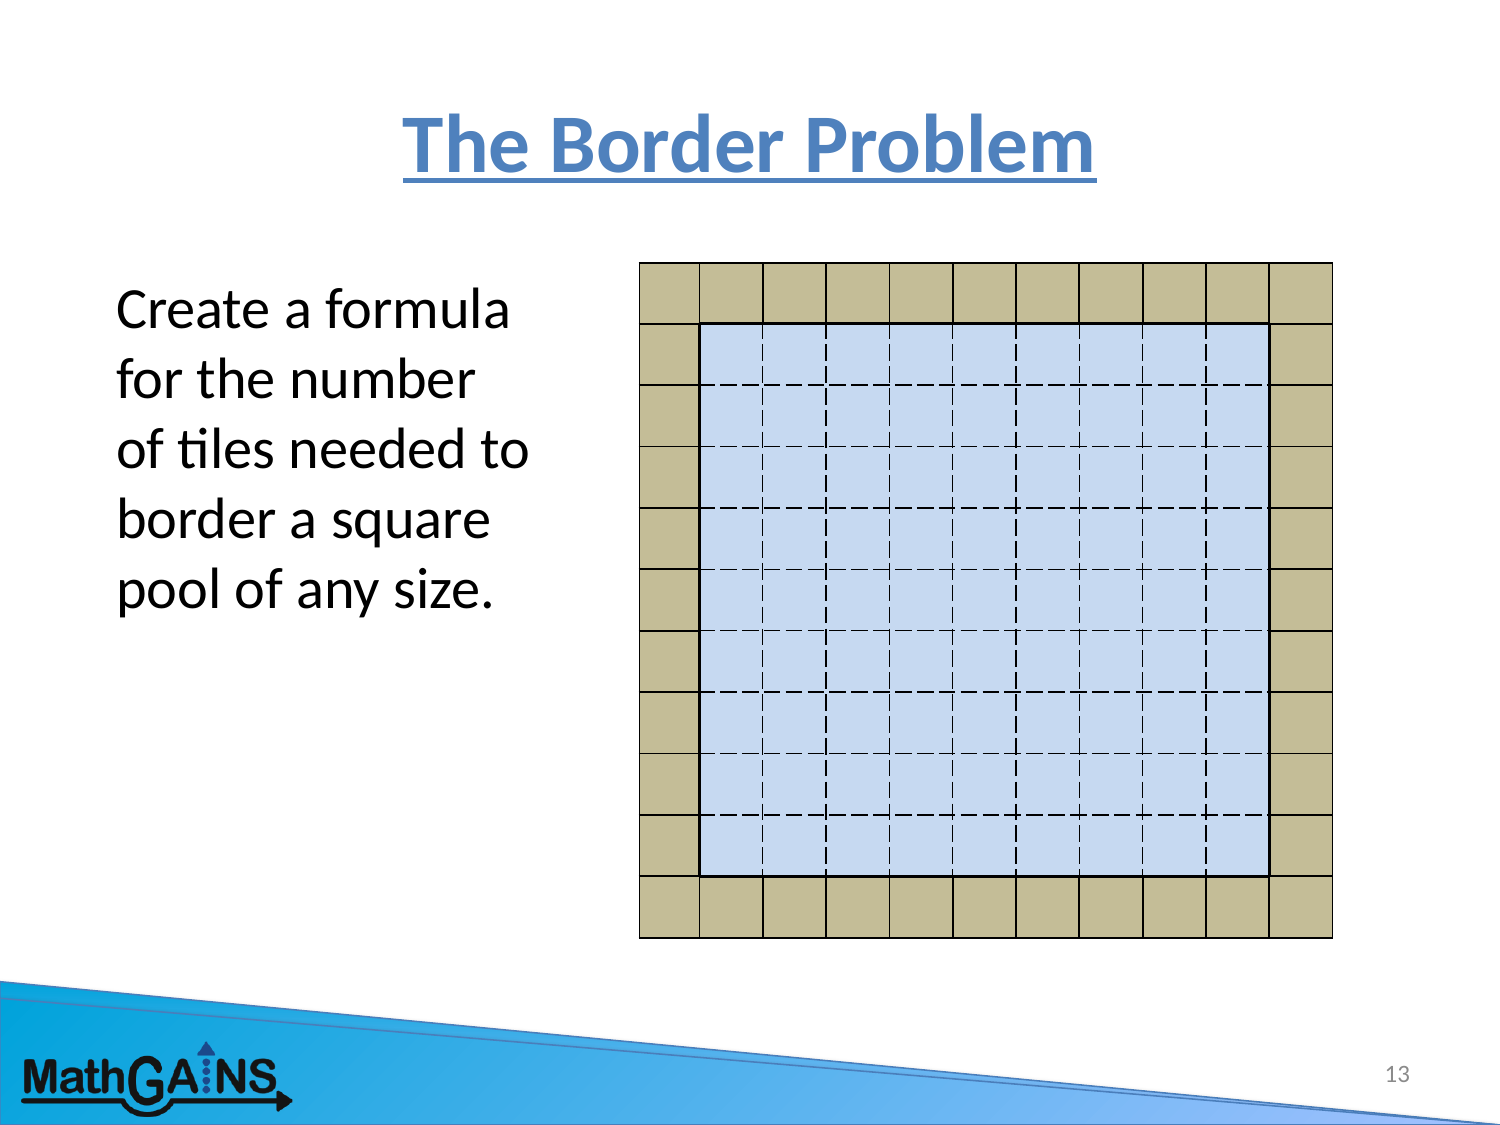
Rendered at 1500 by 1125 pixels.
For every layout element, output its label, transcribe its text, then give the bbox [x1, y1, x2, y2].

table_cell [640, 509, 698, 568]
table_cell [640, 570, 698, 630]
table_cell [889, 815, 953, 875]
table_cell [1271, 570, 1332, 630]
picture [61, 1068, 83, 1093]
table_cell [1016, 692, 1079, 754]
table_cell [1143, 815, 1206, 875]
table_header [700, 264, 762, 322]
table_cell [826, 446, 889, 508]
table_cell [764, 878, 825, 937]
table_cell [640, 877, 699, 937]
table_cell [826, 692, 889, 754]
table_cell [1206, 508, 1268, 569]
table_cell [1271, 509, 1332, 568]
table_cell [1271, 816, 1332, 875]
table_cell [1206, 325, 1268, 385]
table_cell [953, 446, 1016, 508]
table_cell [1143, 754, 1206, 815]
table_cell [1079, 325, 1143, 385]
table_cell [889, 385, 953, 446]
table_cell [1206, 815, 1268, 875]
table_cell [701, 631, 763, 692]
table_cell [953, 508, 1016, 569]
table_cell [1080, 878, 1142, 937]
table_cell [826, 569, 889, 631]
table_cell [953, 754, 1016, 815]
table_cell [827, 878, 889, 937]
table_cell [640, 632, 698, 691]
table_cell [889, 325, 953, 385]
slide_number 13 [1074, 1042, 1425, 1103]
table_cell [953, 325, 1016, 385]
table_cell [1271, 632, 1332, 691]
table_cell [1271, 447, 1332, 507]
table_cell [1017, 878, 1078, 937]
table_header [827, 264, 889, 322]
table_cell [763, 631, 826, 692]
table_cell [826, 385, 889, 446]
table_cell [1206, 692, 1268, 754]
table_header [890, 264, 952, 322]
table_cell [1016, 508, 1079, 569]
table_header [764, 264, 825, 322]
table_cell [953, 815, 1016, 875]
table_cell [1079, 815, 1143, 875]
table_cell [1143, 385, 1206, 446]
table_cell [701, 569, 763, 631]
table_cell [640, 447, 698, 507]
table_cell [1143, 692, 1206, 754]
table_cell [640, 754, 698, 814]
table_cell [953, 631, 1016, 692]
table_cell [953, 385, 1016, 446]
table_cell [1206, 569, 1268, 631]
table_cell [1143, 508, 1206, 569]
table_cell [1270, 877, 1332, 937]
table_cell [640, 325, 698, 384]
table_header [1207, 264, 1268, 322]
table_header [1080, 264, 1142, 322]
table_cell [1143, 569, 1206, 631]
table_cell [1271, 325, 1332, 384]
table_cell [826, 631, 889, 692]
table_cell [763, 385, 826, 446]
table_cell [1144, 878, 1205, 937]
table_cell [889, 692, 953, 754]
table_cell [763, 508, 826, 569]
table_cell [763, 325, 826, 385]
table_cell [1143, 325, 1206, 385]
table_header [1144, 264, 1205, 322]
table_cell [826, 325, 889, 385]
table_cell [1079, 692, 1143, 754]
text_box Create a formula for the number of tiles needed to border a square pool of any size. [101, 263, 552, 628]
table_cell [1271, 754, 1332, 814]
table_header [954, 264, 1015, 322]
table_cell [1016, 446, 1079, 508]
table_cell [1079, 508, 1143, 569]
table_cell [1016, 631, 1079, 692]
table_cell [1206, 631, 1268, 692]
table_cell [701, 508, 763, 569]
table_cell [1143, 446, 1206, 508]
table_cell [763, 754, 826, 815]
table_cell [826, 508, 889, 569]
table_cell [701, 325, 763, 385]
table_header [1017, 264, 1078, 322]
table_header [1270, 264, 1332, 323]
table_cell [701, 754, 763, 815]
table_cell [953, 569, 1016, 631]
table_cell [763, 569, 826, 631]
table_cell [1206, 446, 1268, 508]
table_cell [1079, 385, 1143, 446]
table_cell [763, 692, 826, 754]
table_cell [640, 386, 698, 446]
table_cell [1207, 878, 1268, 937]
table_cell [1206, 754, 1268, 815]
table_cell [701, 692, 763, 754]
table_cell [640, 693, 698, 753]
table_cell [1016, 385, 1079, 446]
table_cell [1206, 385, 1268, 446]
table_cell [1079, 569, 1143, 631]
picture [22, 1041, 293, 1117]
table_cell [889, 754, 953, 815]
table_cell [701, 446, 763, 508]
table_cell [1143, 631, 1206, 692]
table_cell [889, 508, 953, 569]
table_cell [1079, 446, 1143, 508]
table_cell [1016, 569, 1079, 631]
table_cell [889, 446, 953, 508]
table_cell [890, 878, 952, 937]
table_cell [1016, 815, 1079, 875]
table_cell [701, 815, 763, 875]
table_cell [1271, 386, 1332, 446]
table_cell [763, 446, 826, 508]
title The Border Problem [75, 45, 1425, 233]
table_cell [640, 816, 698, 875]
table_cell [826, 754, 889, 815]
table_cell [826, 815, 889, 875]
table_cell [1016, 325, 1079, 385]
table_cell [889, 569, 953, 631]
table_cell [1271, 693, 1332, 753]
table_cell [889, 631, 953, 692]
table_cell [1079, 754, 1143, 815]
table_cell [700, 878, 762, 937]
table_cell [763, 815, 826, 875]
table_cell [953, 692, 1016, 754]
table_cell [701, 385, 763, 446]
picture [25, 1060, 56, 1093]
table_header [640, 264, 699, 323]
table_cell [1079, 631, 1143, 692]
table_cell [1016, 754, 1079, 815]
table_cell [954, 878, 1015, 937]
